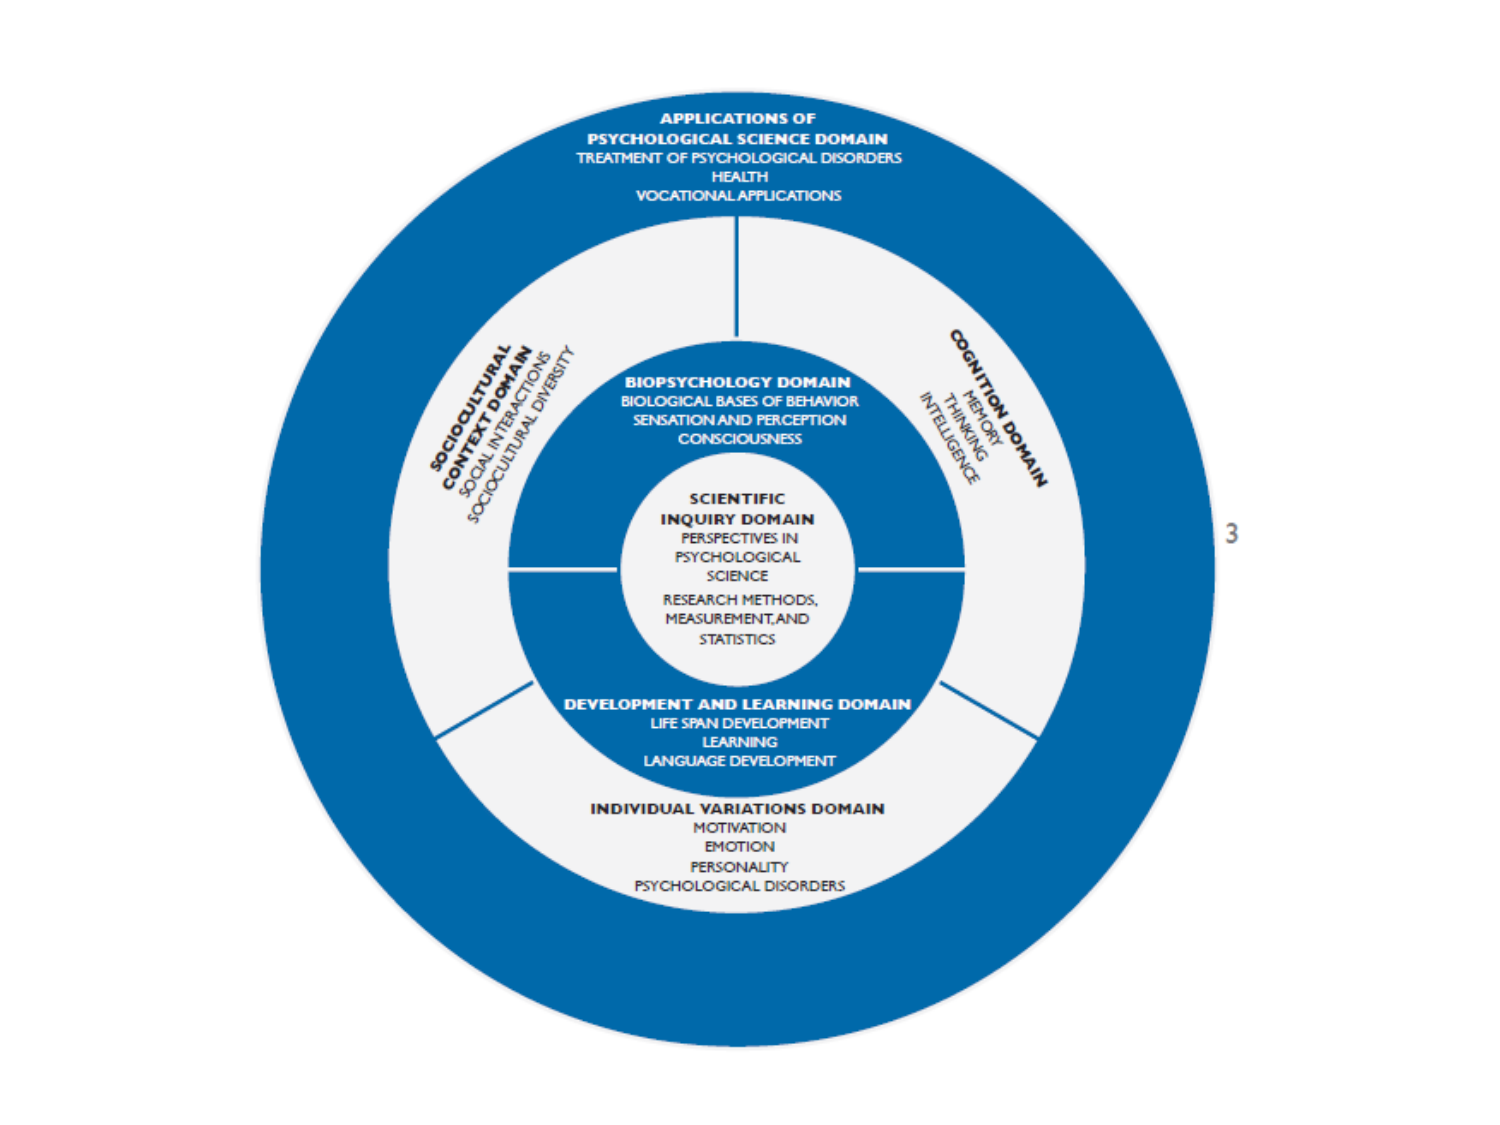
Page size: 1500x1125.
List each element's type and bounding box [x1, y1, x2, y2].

picture [220, 0, 1287, 1110]
